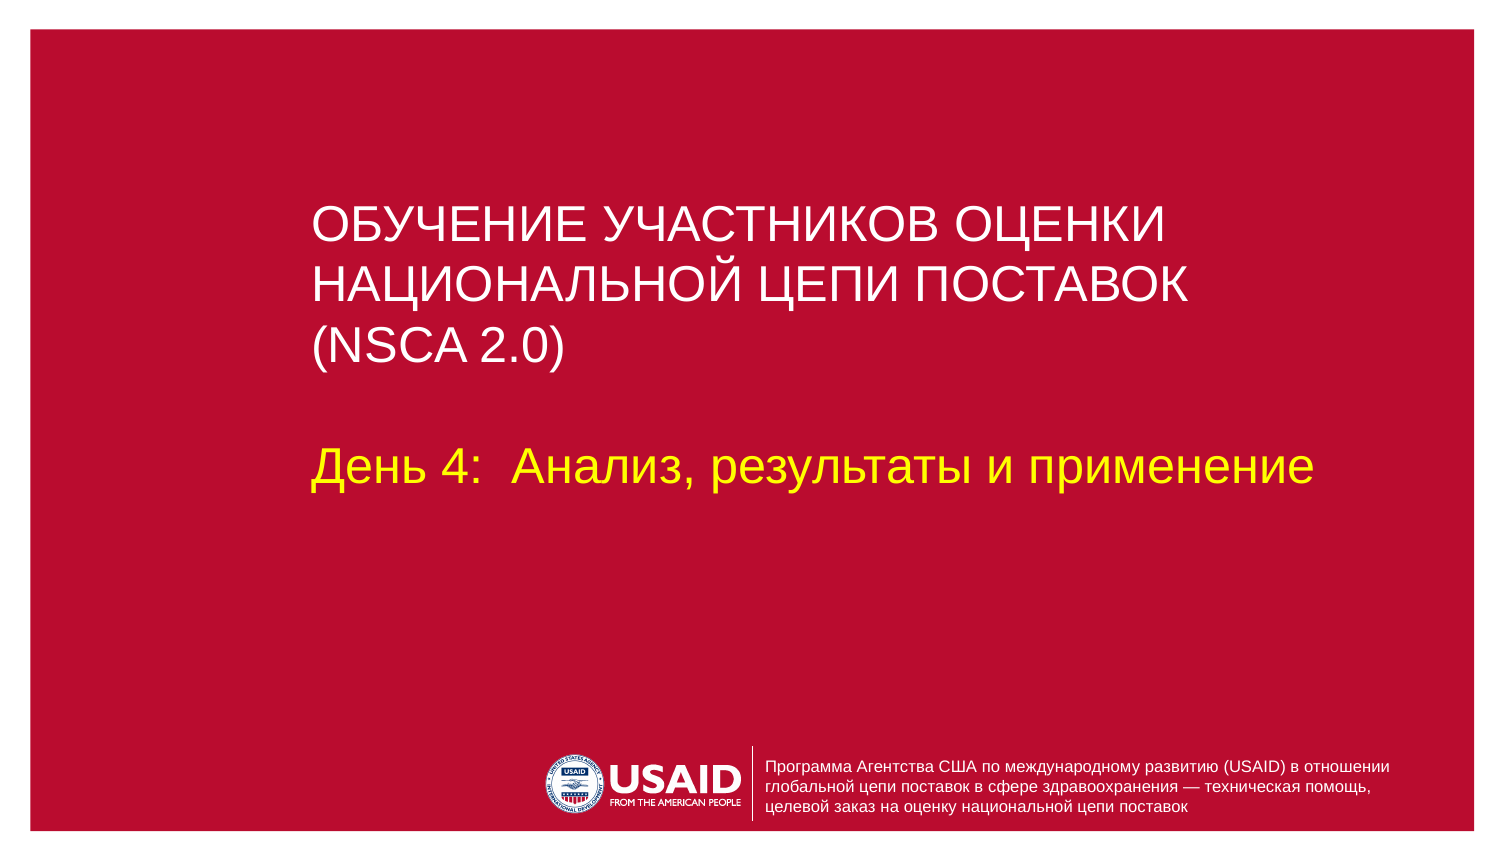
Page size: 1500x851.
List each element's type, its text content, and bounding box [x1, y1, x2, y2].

text_box ОБУЧЕНИЕ УЧАСТНИКОВ ОЦЕНКИ НАЦИОНАЛЬНОЙ ЦЕПИ ПОСТАВОК (NSCA 2.0) День 4: Анализ, результаты и применение [296, 183, 1333, 502]
picture [541, 750, 750, 822]
text_box Программа Агентства США по международному развитию (USAID) в отношении глобальной цепи поставок в сфере здравоохранения ― техническая помощь, целевой заказ на оценку национальной цепи поставок [753, 748, 1484, 824]
text_box [30, 29, 1475, 832]
